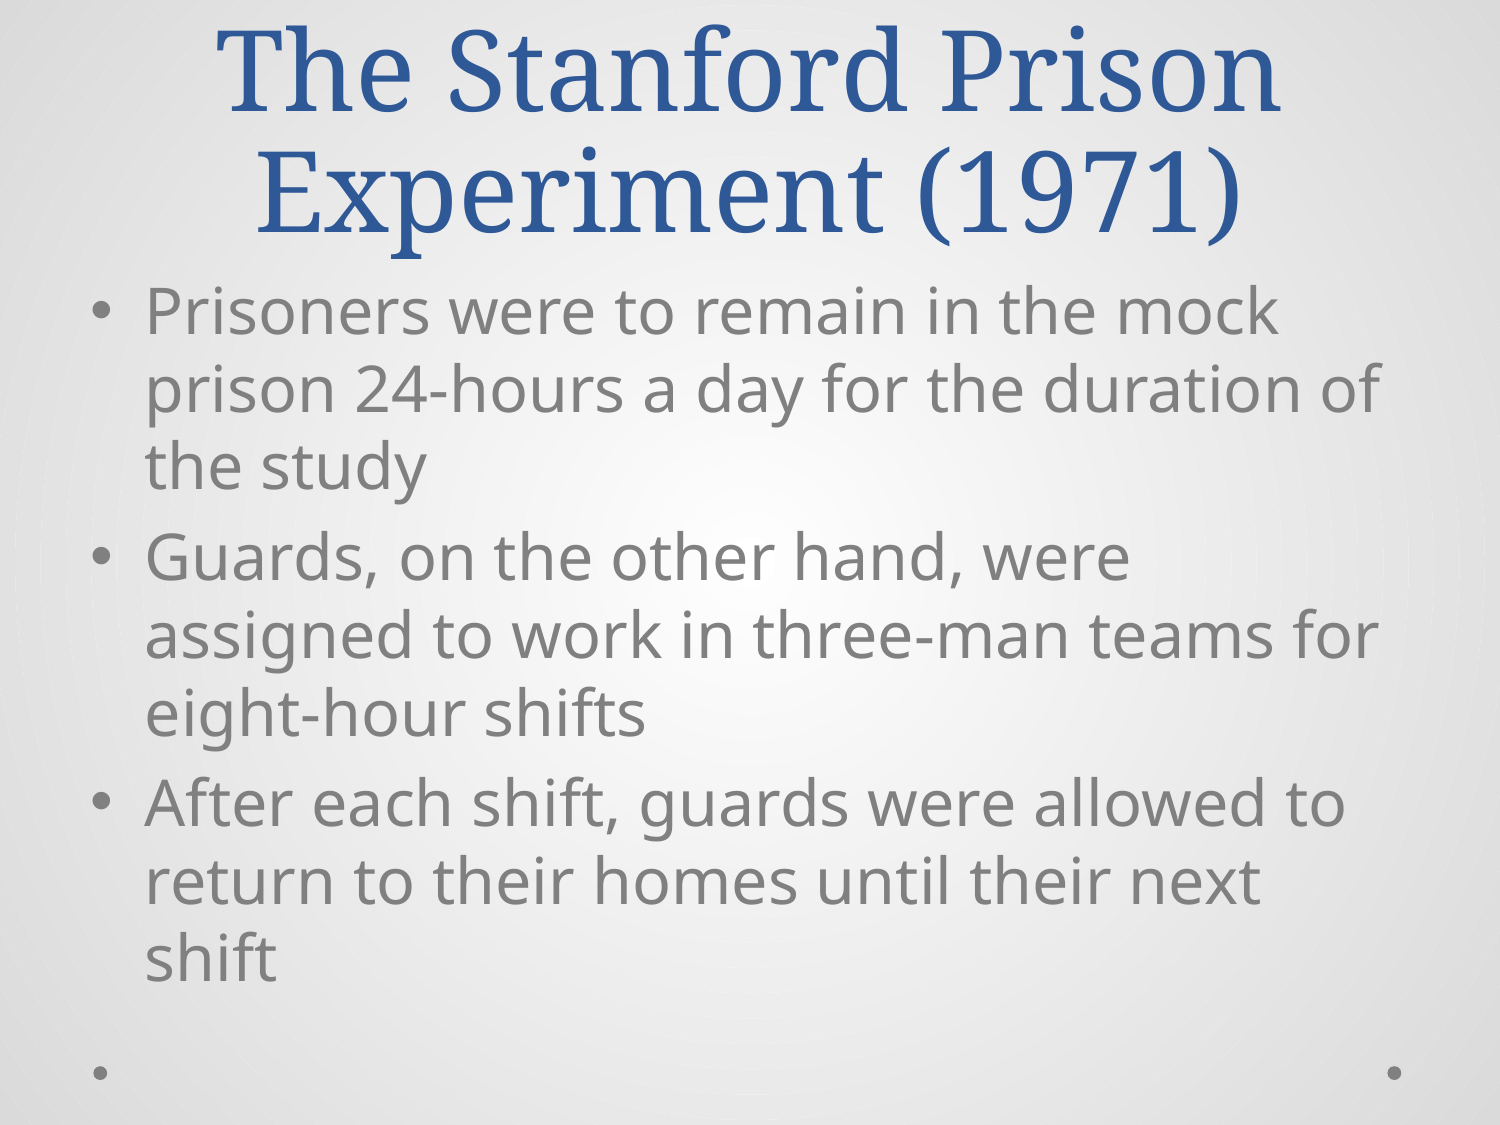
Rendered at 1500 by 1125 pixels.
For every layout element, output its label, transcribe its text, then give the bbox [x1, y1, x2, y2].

list Prisoners were to remain in the mock prison 24-hours a day for the duration of the study Guards, on the other hand, were assigned to work in three-man teams for eight-hour shifts After each shift, guards were allowed to return to their homes until their next shift [75, 262, 1425, 1005]
title The Stanford Prison Experiment (1971) [75, 0, 1425, 262]
